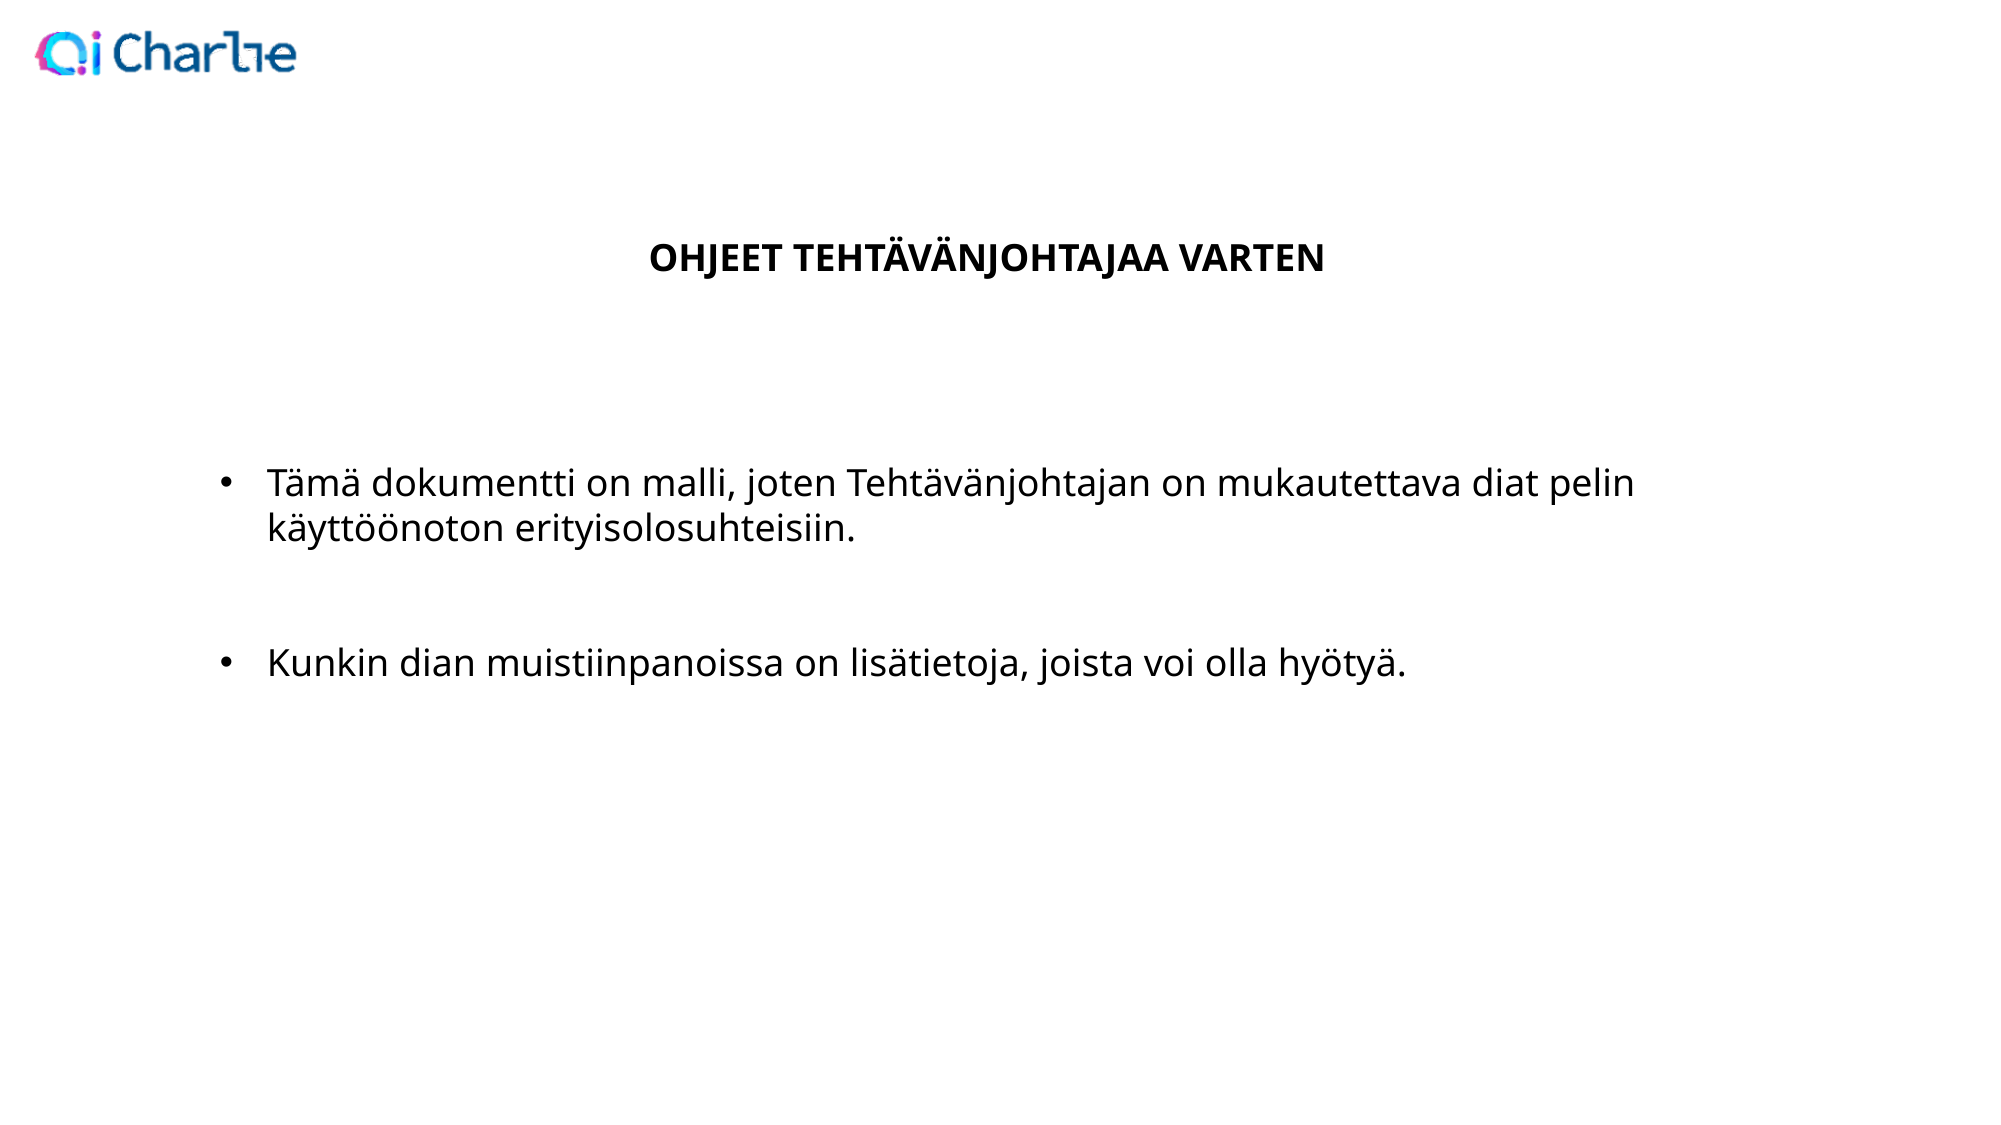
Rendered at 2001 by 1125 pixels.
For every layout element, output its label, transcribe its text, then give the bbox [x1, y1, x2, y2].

picture [107, 27, 303, 79]
text_box OHJEET TEHTÄVÄNJOHTAJAA VARTEN Tämä dokumentti on malli, joten Tehtävänjohtajan on mukautettava diat pelin käyttöönoton erityisolosuhteisiin. Kunkin dian muistiinpanoissa on lisätietoja, joista voi olla hyötyä. [204, 226, 1770, 782]
picture [33, 28, 104, 76]
